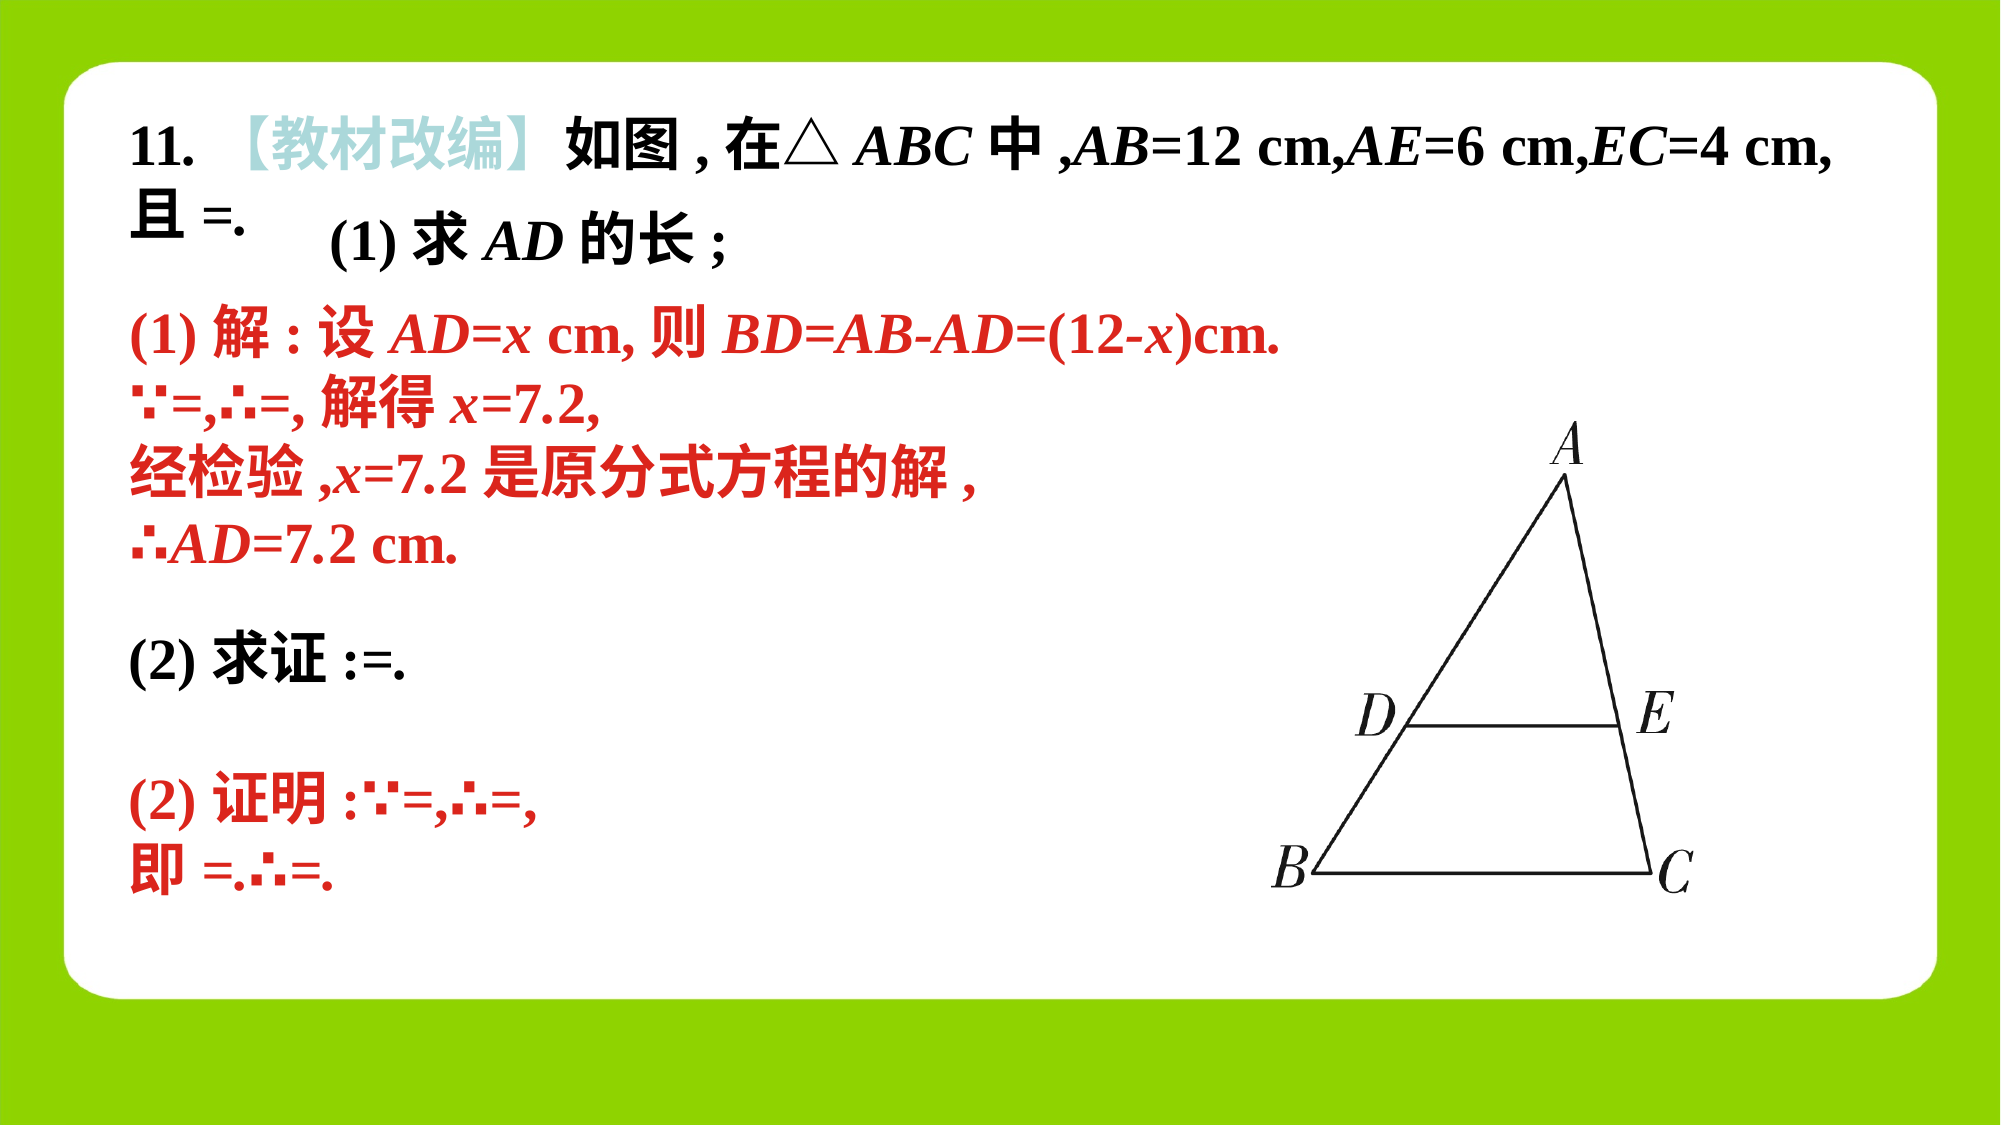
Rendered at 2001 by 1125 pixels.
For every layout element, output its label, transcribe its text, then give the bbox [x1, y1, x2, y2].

text_box (1)求AD的长; [314, 194, 835, 280]
picture [0, 0, 2001, 1125]
